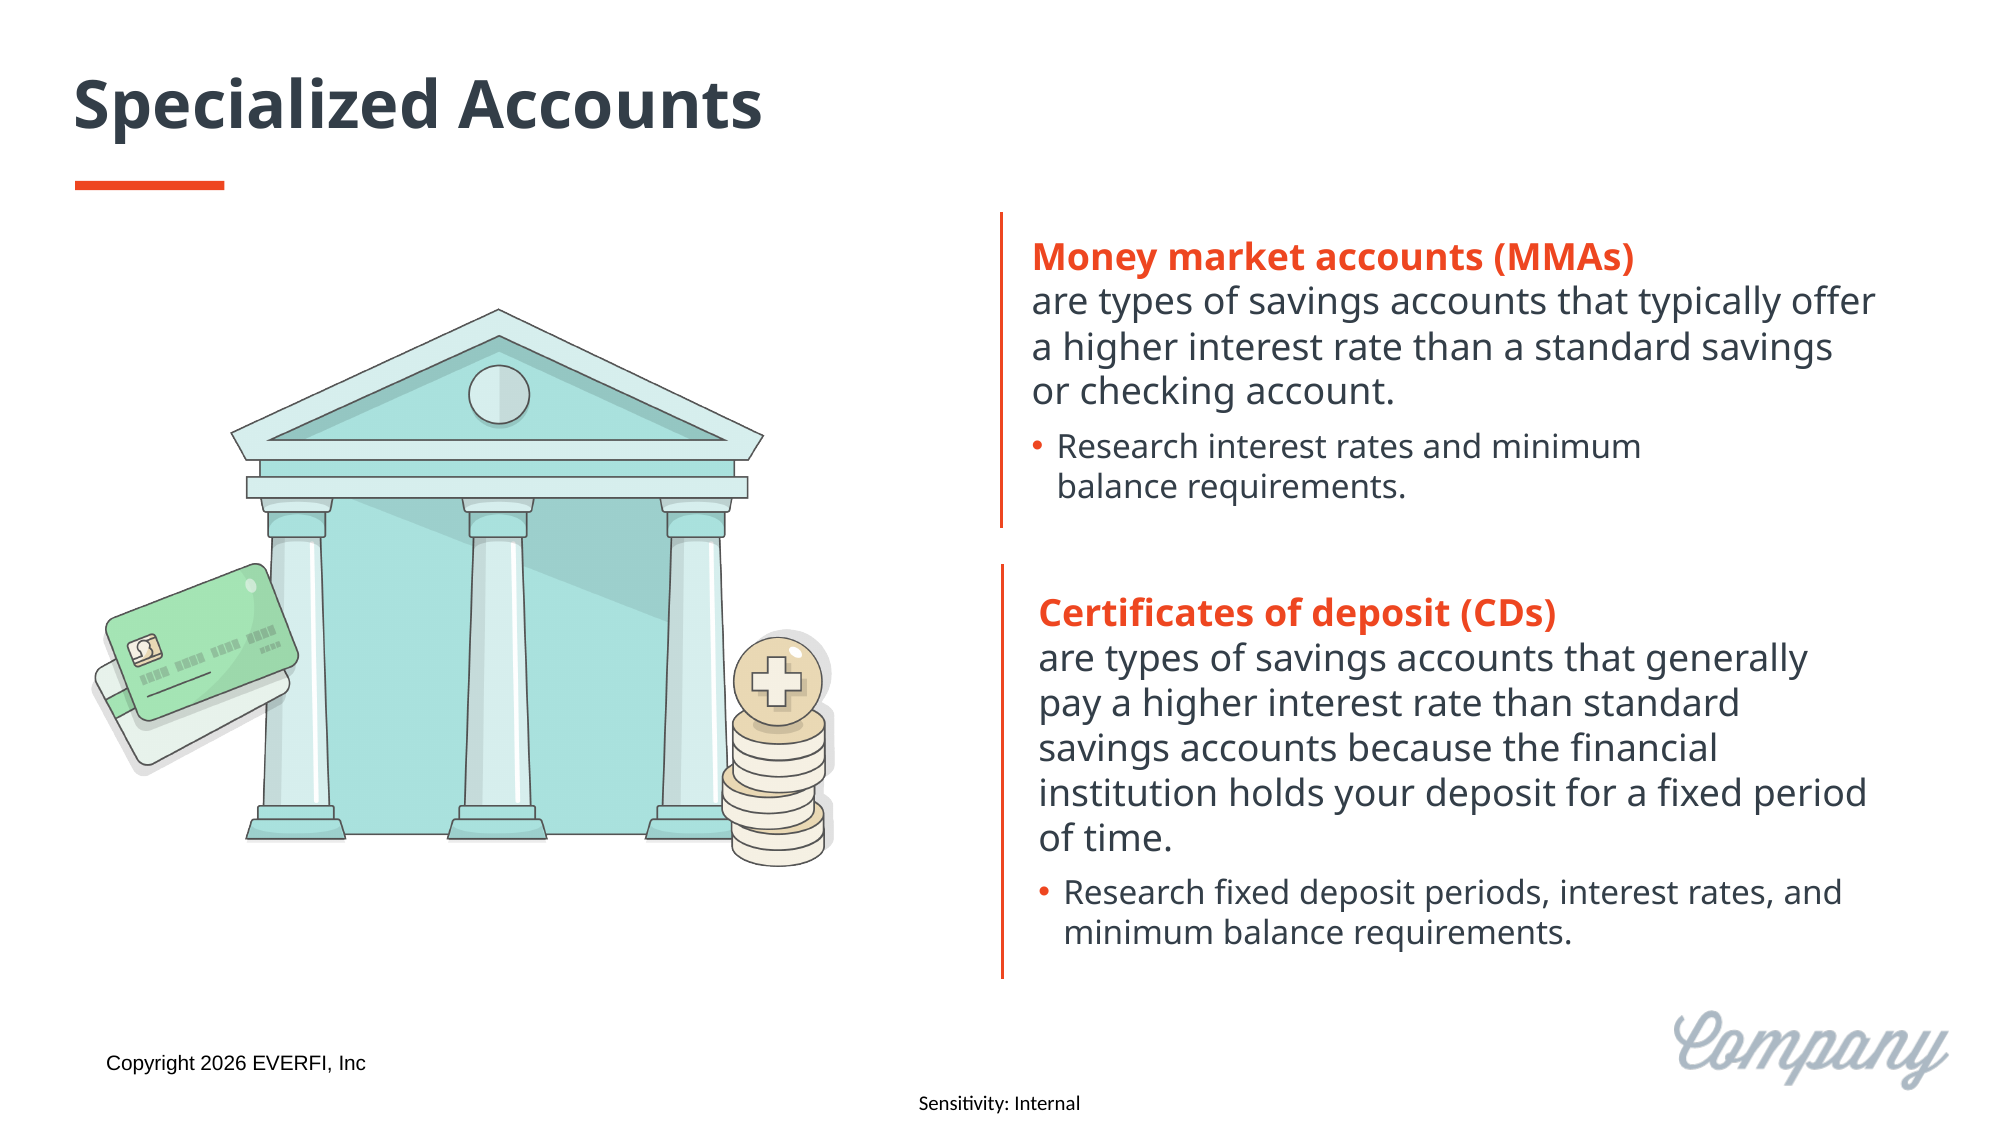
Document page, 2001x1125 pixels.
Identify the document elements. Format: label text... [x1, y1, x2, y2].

footer Copyright 2026 EVERFI, Inc [91, 1041, 1440, 1125]
text_box Money market accounts (MMAs) are types of savings accounts that typically offer a higher interest rate than a standard savings or checking account. Research interest rates and minimum balance requirements. [1016, 225, 1896, 513]
text_box Certificates of deposit (CDs) are types of savings accounts that generally pay a higher interest rate than standard savings accounts because the financial institution holds your deposit for a fixed period of time. Research fixed deposit periods, interest rates, and minimum balance requirements. [1023, 580, 1896, 959]
title Specialized Accounts [58, 63, 1950, 267]
picture [1665, 998, 1967, 1096]
picture [90, 286, 835, 889]
